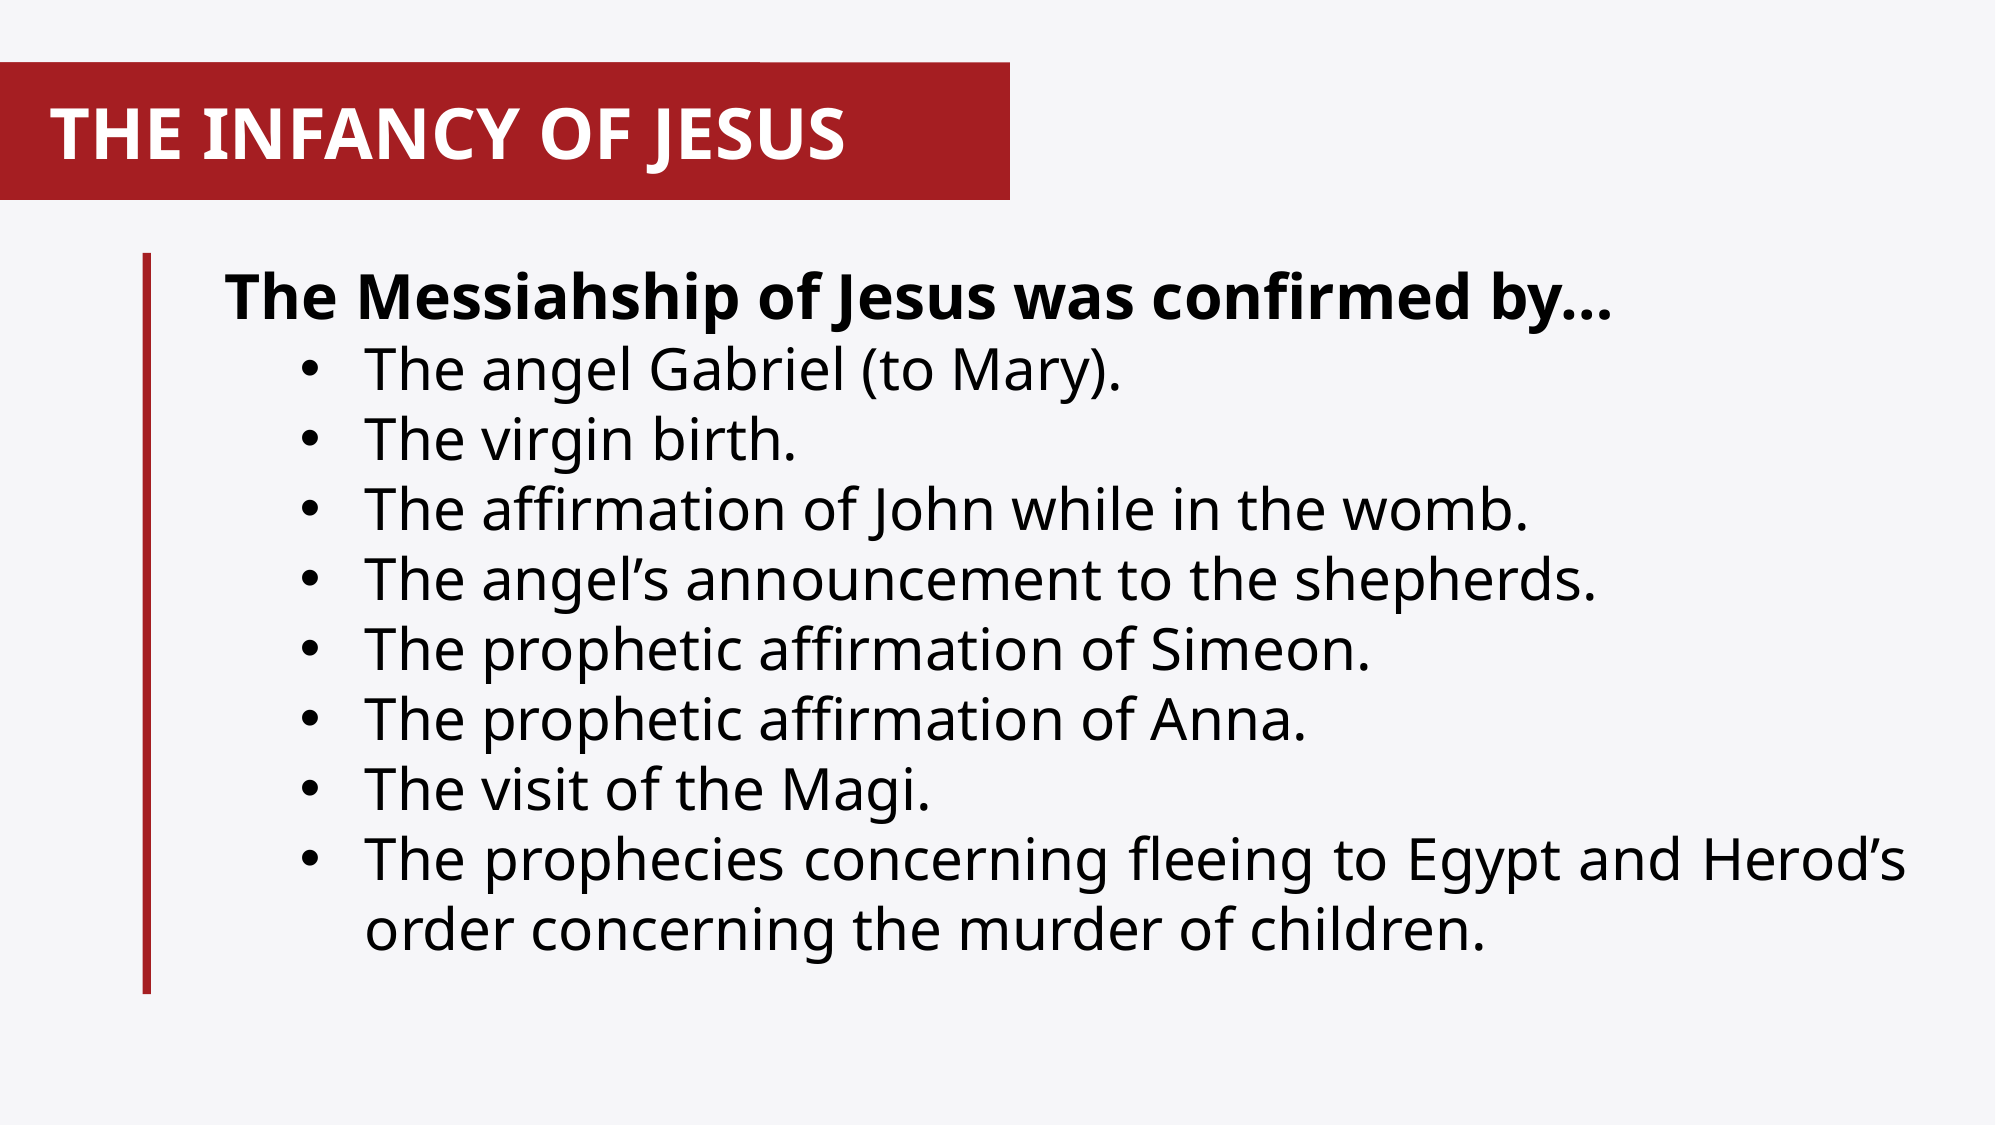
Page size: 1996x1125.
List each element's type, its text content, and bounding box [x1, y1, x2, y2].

text_box The Messiahship of Jesus was confirmed by… The angel Gabriel (to Mary). The virgin birth. The affirmation of John while in the womb. The angel’s announcement to the shepherds. The prophetic affirmation of Simeon. The prophetic affirmation of Anna. The visit of the Magi. The prophecies concerning fleeing to Egypt and Herod’s order concerning the murder of children. [209, 249, 1923, 425]
title THE INFANCY OF JESUS [0, 62, 1010, 200]
